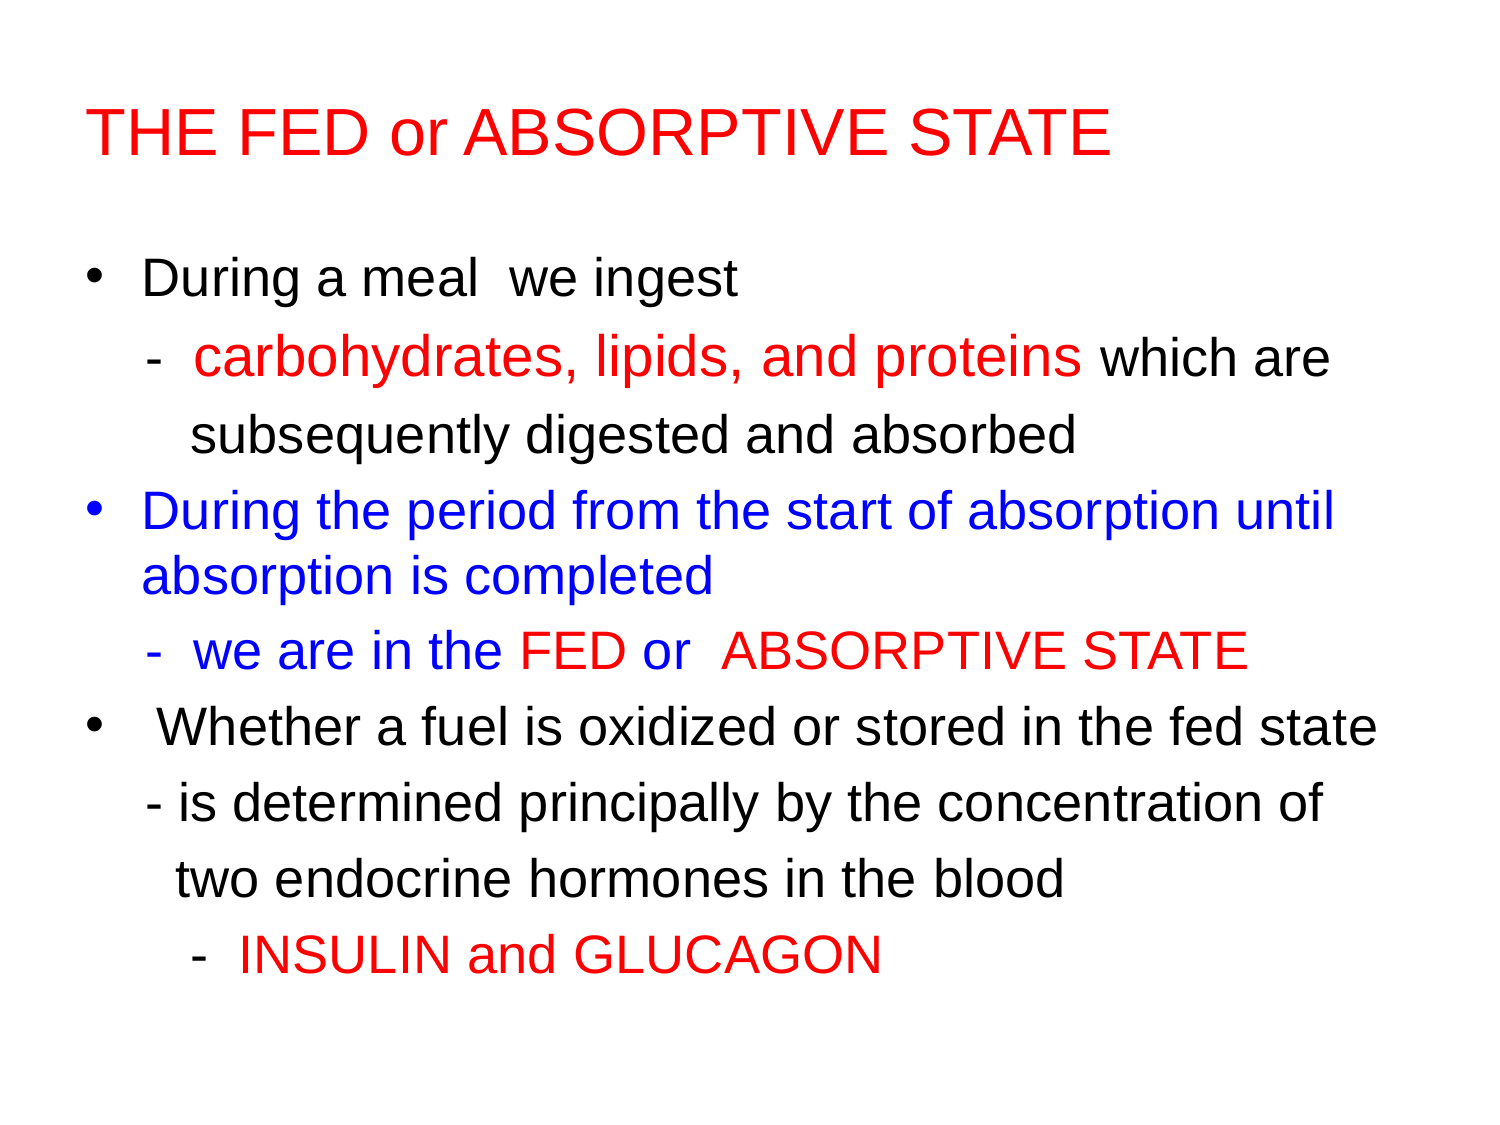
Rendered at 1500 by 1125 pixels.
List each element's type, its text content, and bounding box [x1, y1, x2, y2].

list During a meal we ingest - carbohydrates, lipids, and proteins which are subsequently digested and absorbed During the period from the start of absorption until absorption is completed - we are in the FED or ABSORPTIVE STATE Whether a fuel is oxidized or stored in the fed state - is determined principally by the concentration of two endocrine hormones in the blood - INSULIN and GLUCAGON [70, 234, 1421, 977]
title THE FED or ABSORPTIVE STATE [70, 35, 1421, 223]
